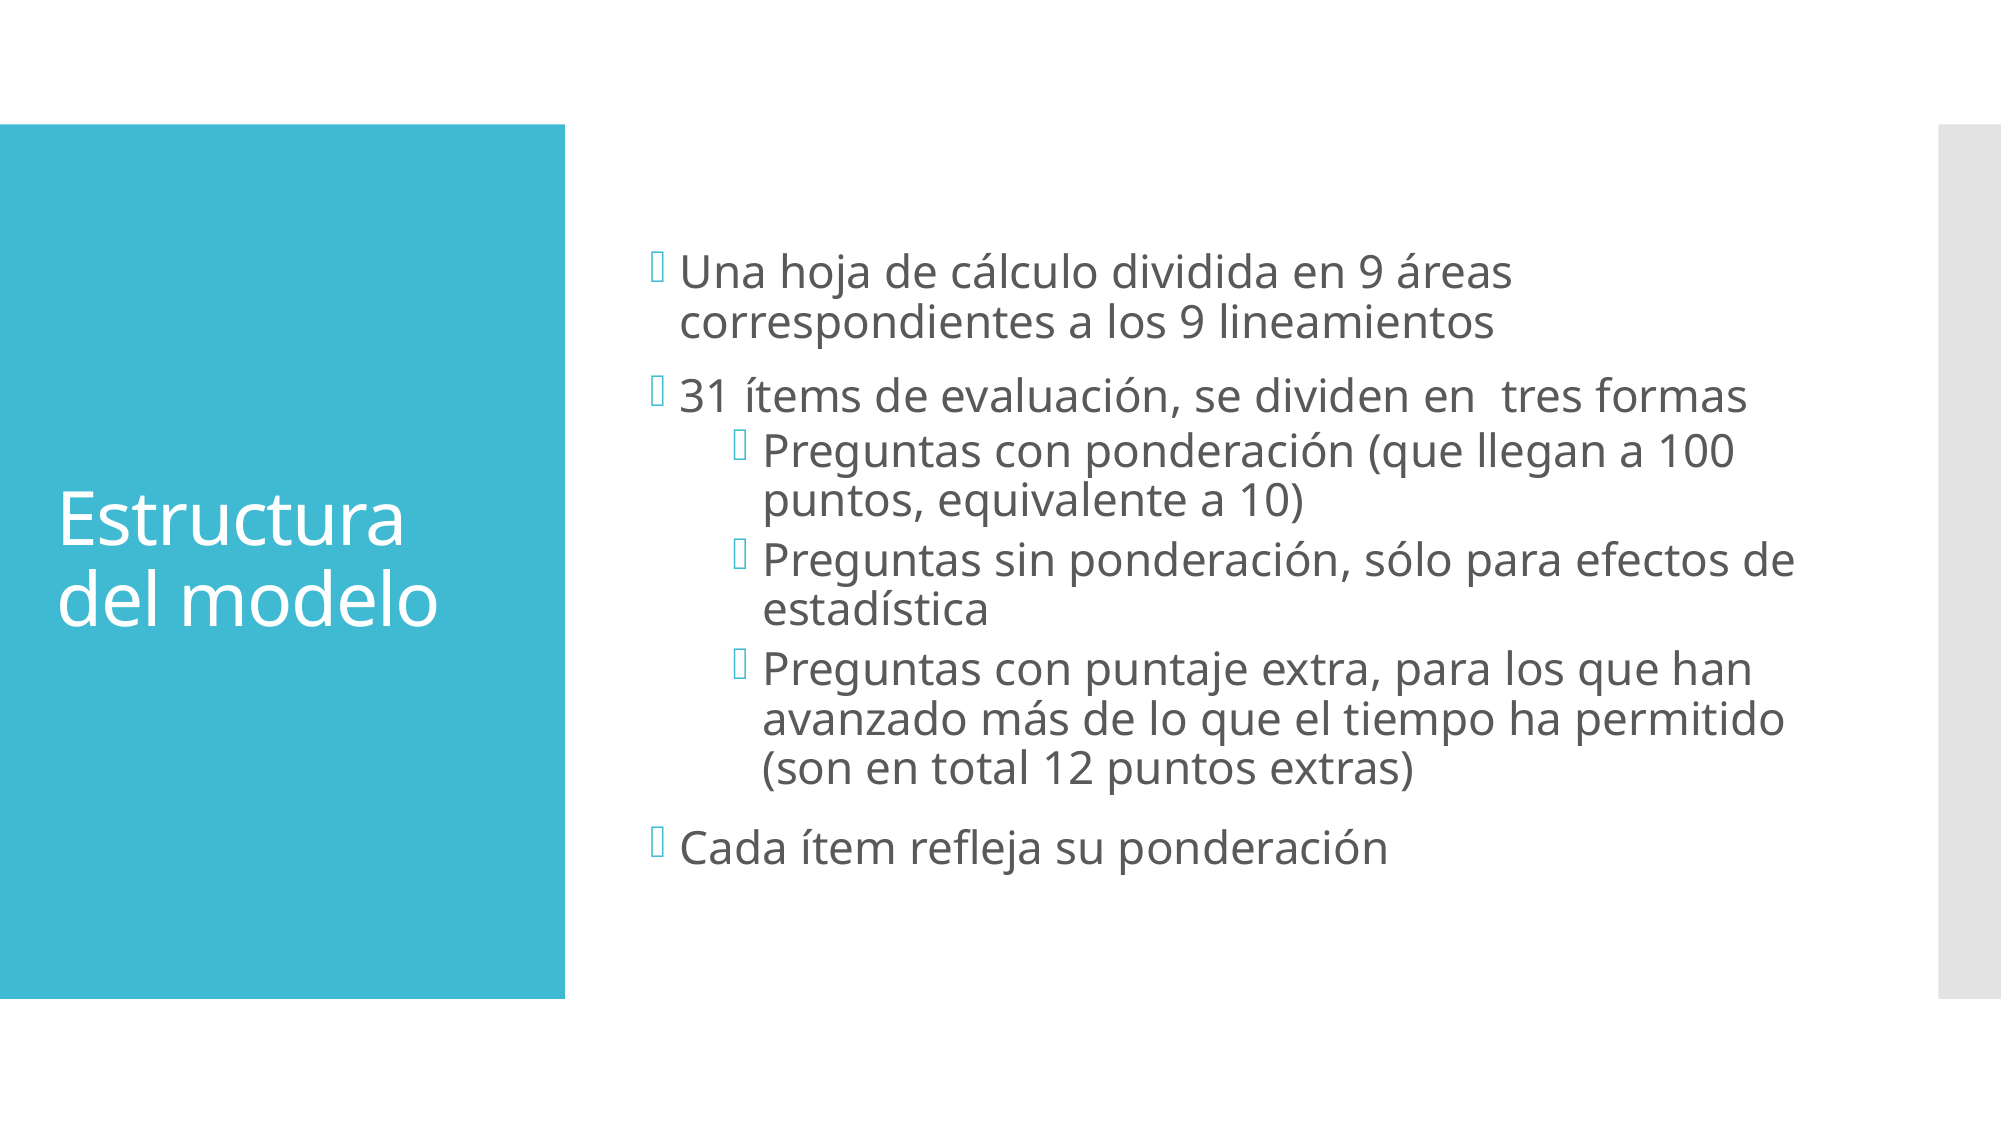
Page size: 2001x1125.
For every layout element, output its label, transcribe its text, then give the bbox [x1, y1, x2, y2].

title Estructura del modelo [41, 184, 525, 940]
list Una hoja de cálculo dividida en 9 áreas correspondientes a los 9 lineamientos 31 ítems de evaluación, se dividen en tres formas Preguntas con ponderación (que llegan a 100 puntos, equivalente a 10) Preguntas sin ponderación, sólo para efectos de estadística Preguntas con puntaje extra, para los que han avanzado más de lo que el tiempo ha permitido (son en total 12 puntos extras) Cada ítem refleja su ponderación [634, 141, 1835, 982]
